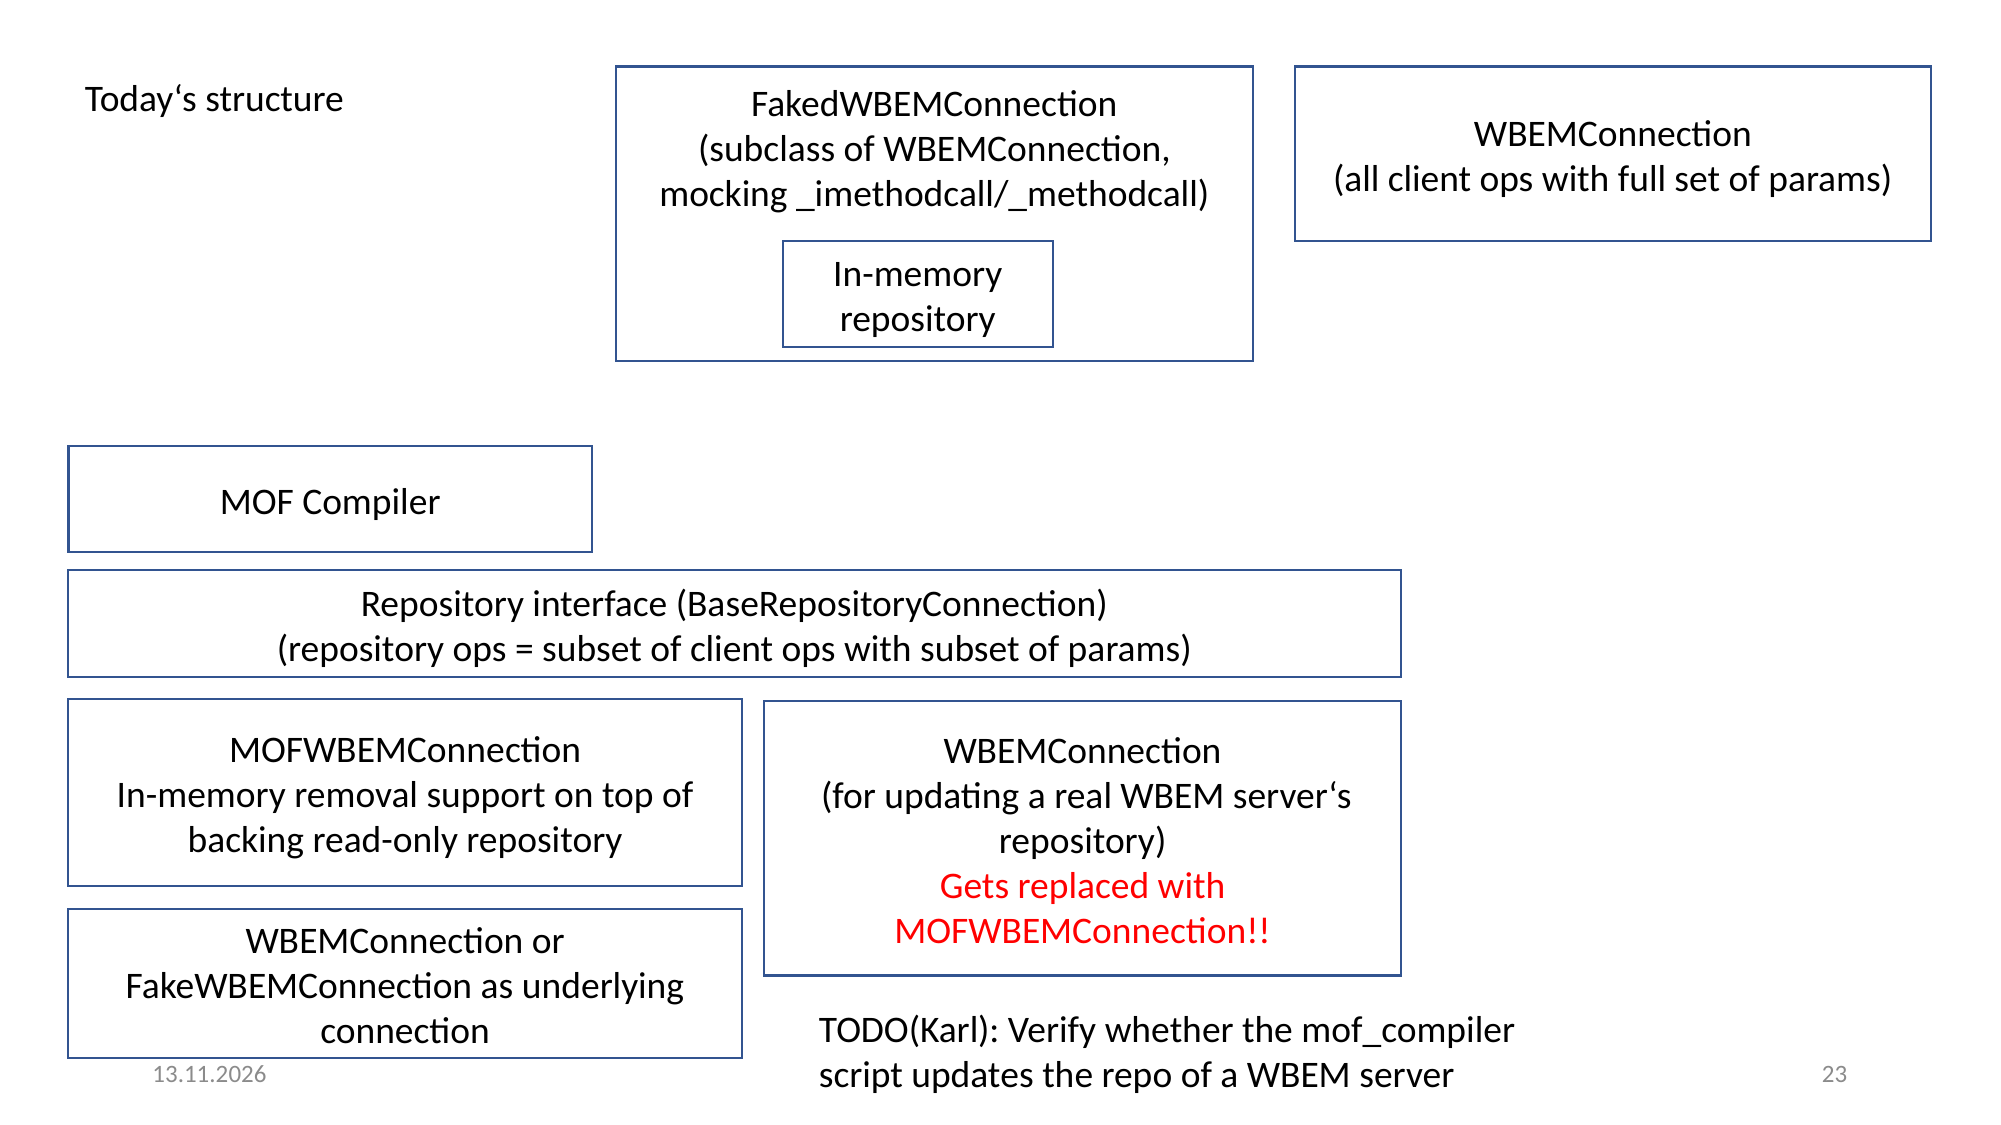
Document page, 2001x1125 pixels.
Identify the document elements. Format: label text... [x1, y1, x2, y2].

text_box FakedWBEMConnection (subclass of WBEMConnection, mocking _imethodcall/_methodcall) [615, 65, 1254, 362]
text_box WBEMConnection (for updating a real WBEM server‘s repository) Gets replaced with MOFWBEMConnection!! [763, 700, 1402, 977]
slide_number 23 [1412, 1042, 1863, 1103]
text_box Repository interface (BaseRepositoryConnection) (repository ops = subset of client ops with subset of params) [67, 569, 1402, 678]
text_box TODO(Karl): Verify whether the mof_compiler script updates the repo of a WBEM server [804, 997, 1556, 1103]
text_box MOFWBEMConnection In-memory removal support on top of backing read-only repository [67, 698, 743, 887]
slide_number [137, 1042, 588, 1103]
text_box MOF Compiler [67, 445, 593, 553]
text_box In-memory repository [782, 240, 1054, 348]
text_box WBEMConnection or FakeWBEMConnection as underlying connection [67, 908, 743, 1059]
text_box WBEMConnection (all client ops with full set of params) [1294, 65, 1932, 242]
text_box Today‘s structure [69, 66, 360, 127]
